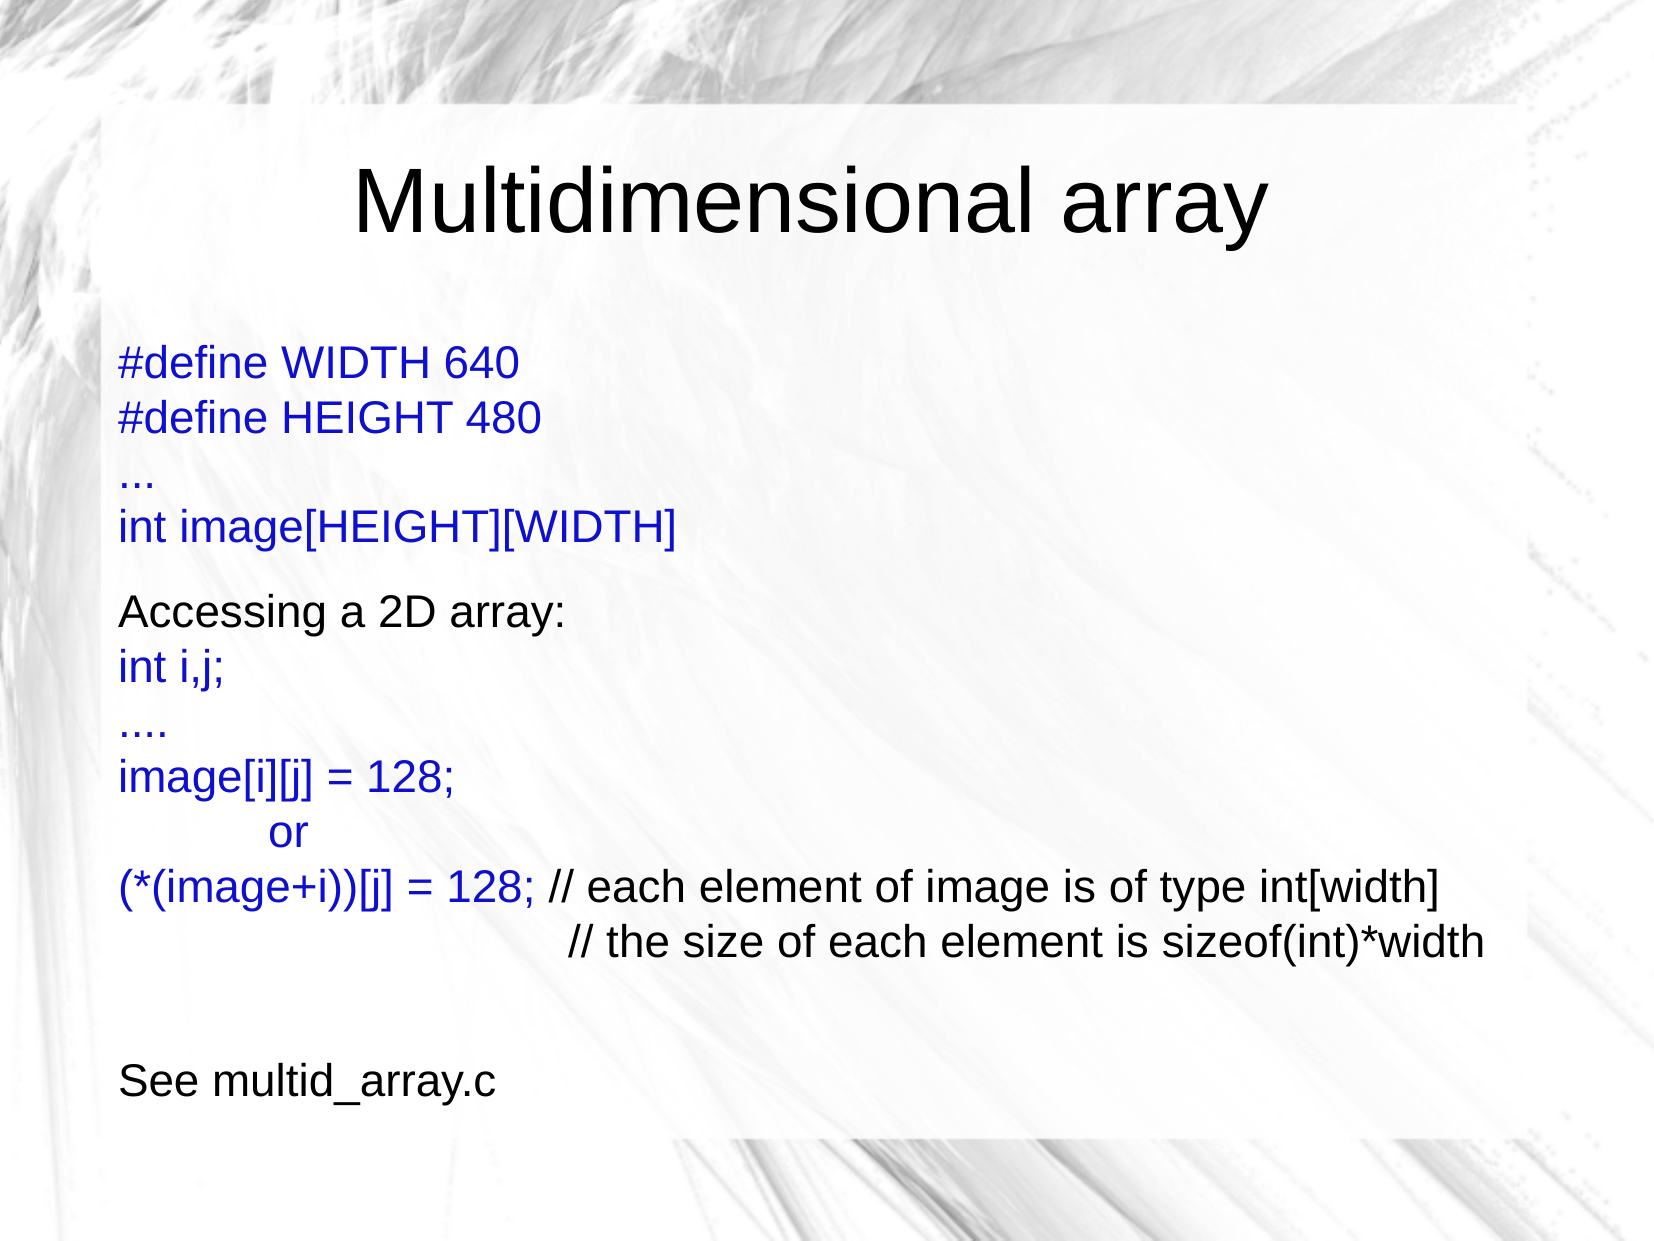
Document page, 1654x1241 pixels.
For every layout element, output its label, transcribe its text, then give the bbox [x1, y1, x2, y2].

title Multidimensional array [118, 93, 1506, 299]
list #define WIDTH 640 #define HEIGHT 480 ... int image[HEIGHT][WIDTH] Accessing a 2D array: int i,j; .... image[i][j] = 128; or (*(image+i))[j] = 128; // each element of image is of type int[width] // the size of each element is sizeof(int)*width See multid_array.c [118, 332, 1571, 1121]
picture [0, 0, 1654, 1241]
